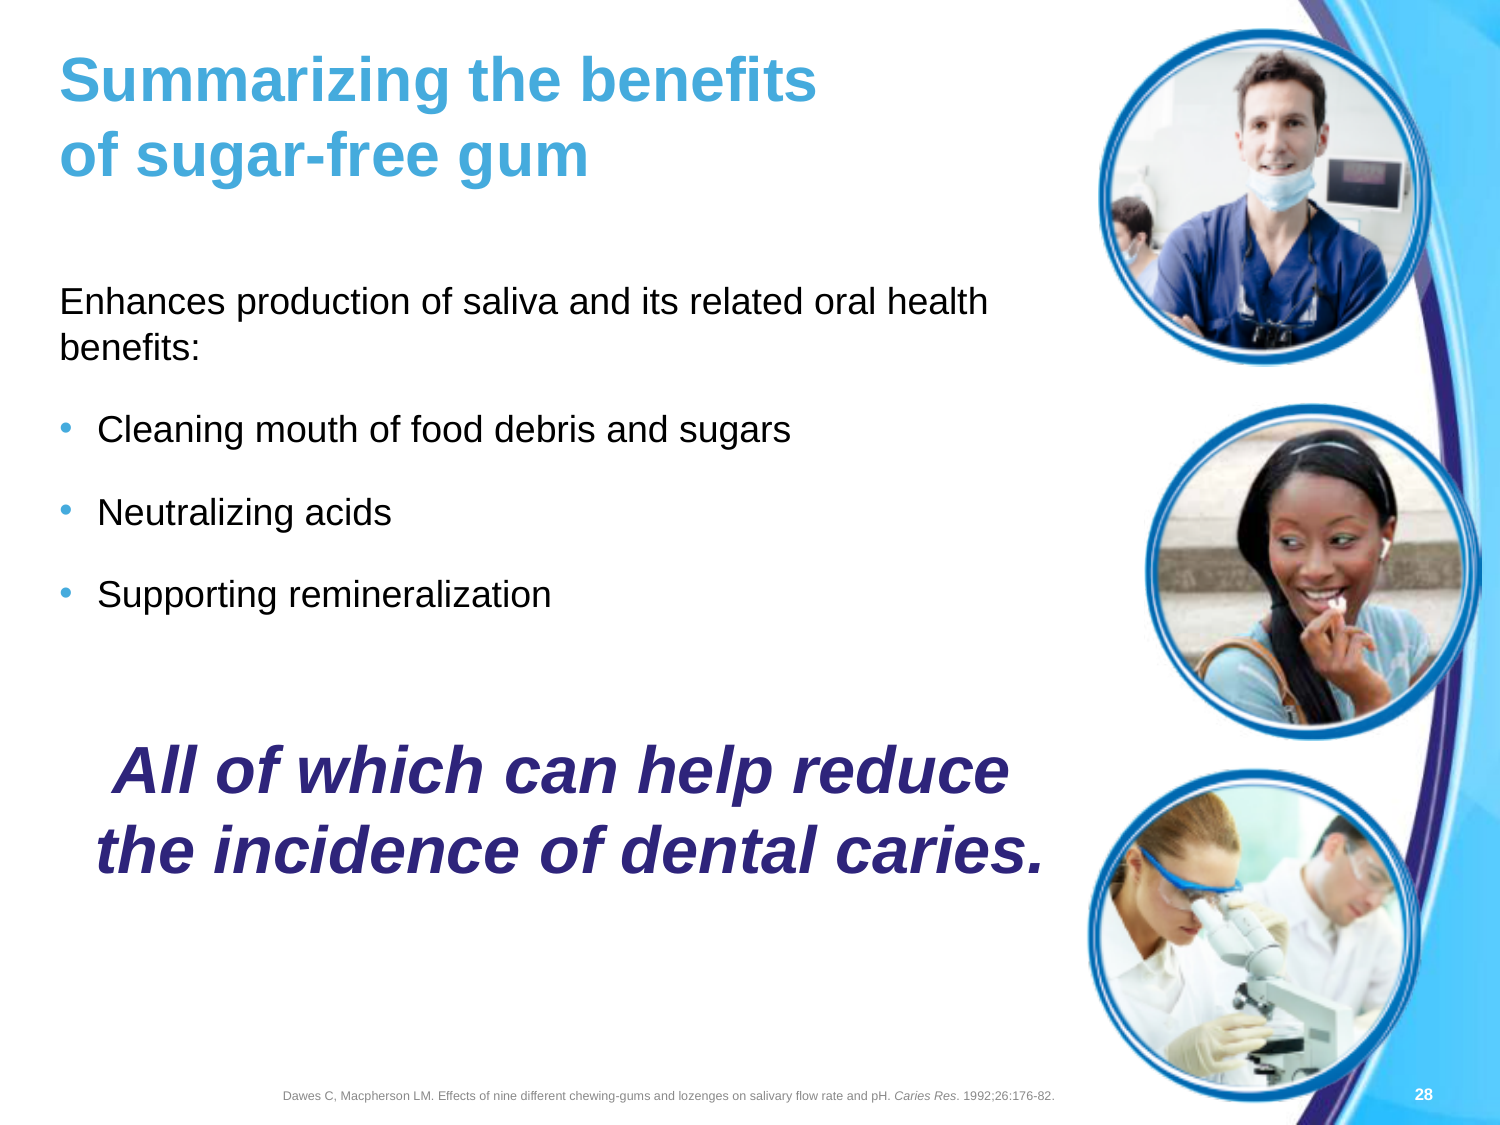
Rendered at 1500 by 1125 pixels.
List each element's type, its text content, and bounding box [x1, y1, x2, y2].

text_box Dawes C, Macpherson LM. Effects of nine different chewing-gums and lozenges on salivary flow rate and pH. Caries Res. 1992;26:176-82. [268, 1081, 1072, 1111]
list Enhances production of saliva and its related oral health benefits: Cleaning mouth of food debris and sugars Neutralizing acids Supporting remineralization All of which can help reduce the incidence of dental caries. [44, 270, 1099, 1005]
picture [333, 0, 1500, 1125]
title Summarizing the benefits of sugar-free gum [44, 2, 1395, 226]
slide_number 28 [1441, 1063, 1449, 1124]
